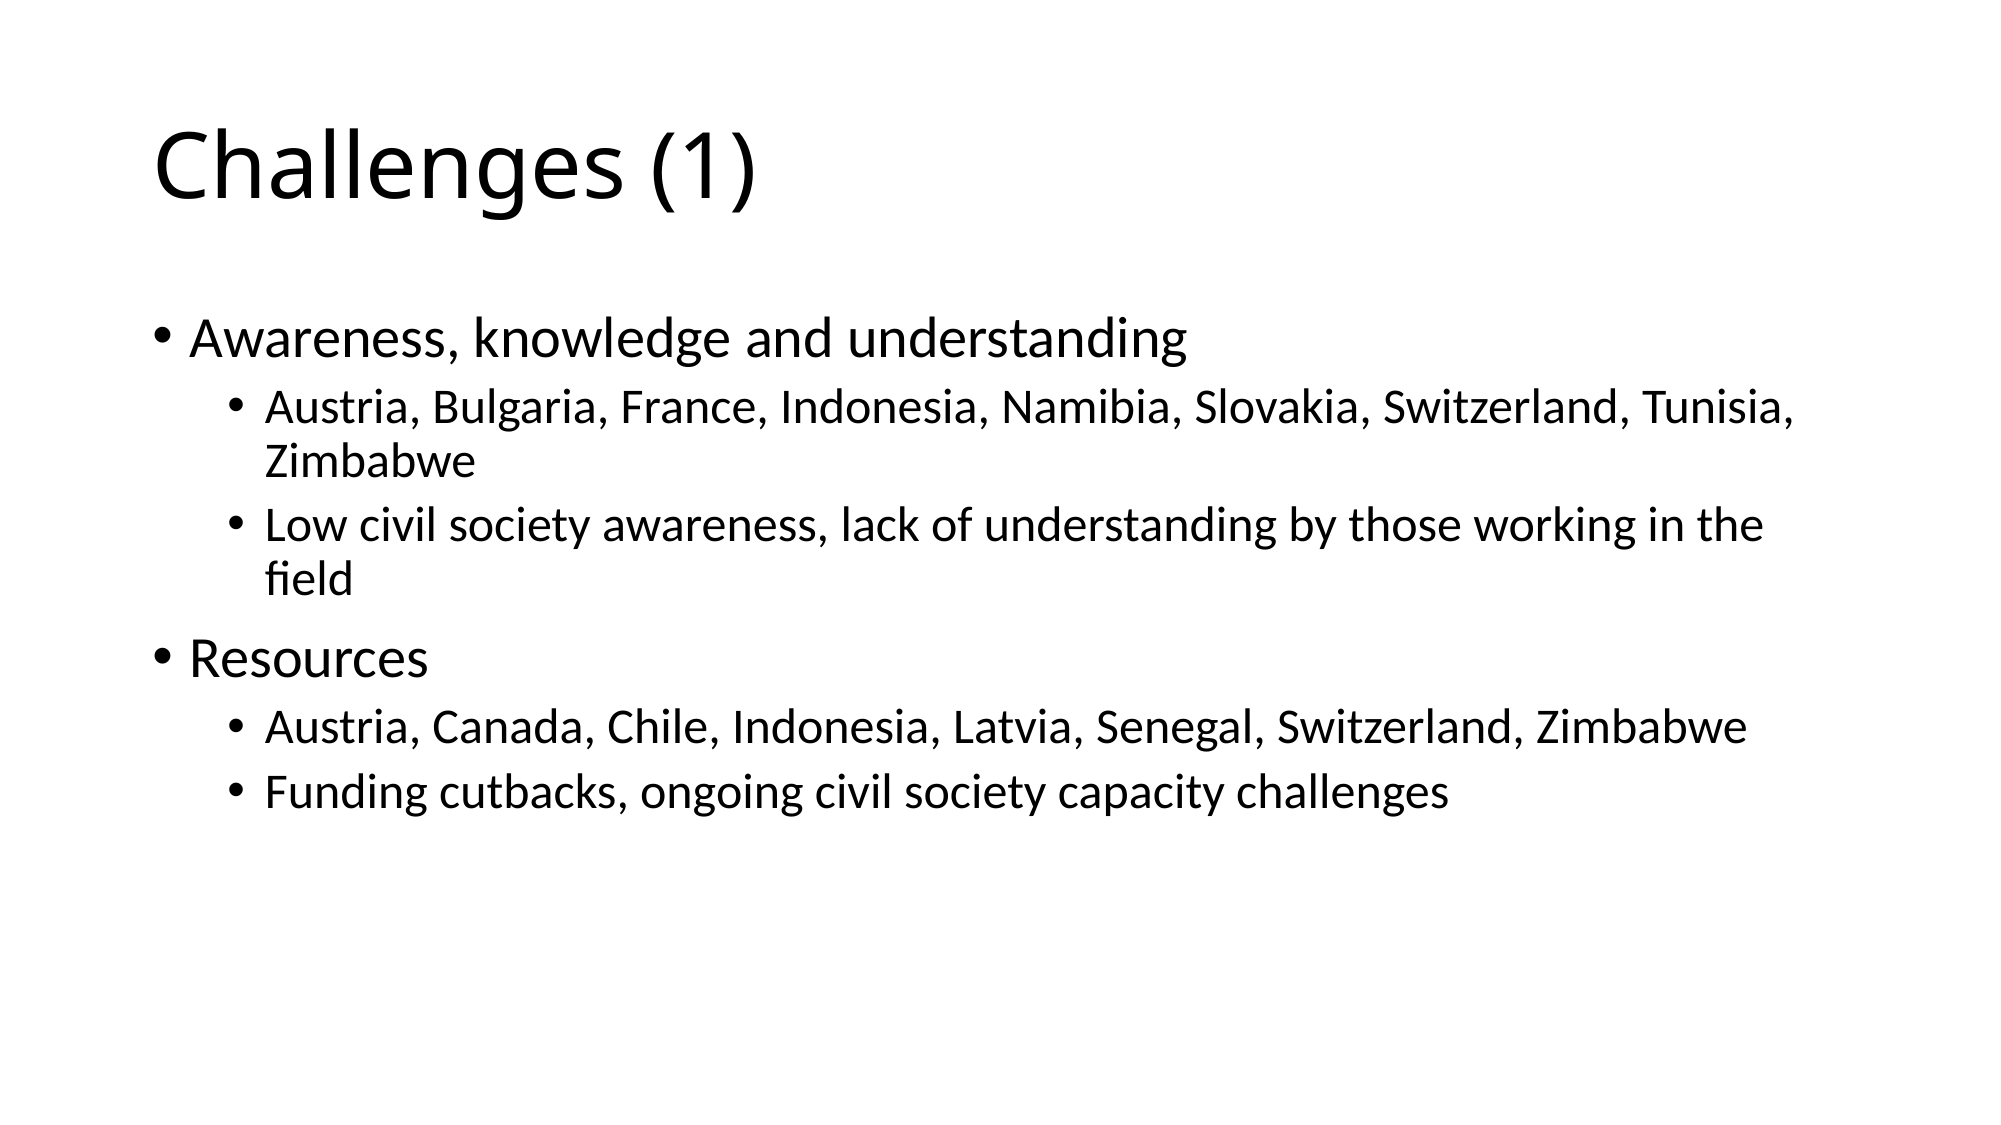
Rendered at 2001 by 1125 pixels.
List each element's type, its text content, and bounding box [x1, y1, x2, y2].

list Awareness, knowledge and understanding Austria, Bulgaria, France, Indonesia, Namibia, Slovakia, Switzerland, Tunisia, Zimbabwe Low civil society awareness, lack of understanding by those working in the field Resources Austria, Canada, Chile, Indonesia, Latvia, Senegal, Switzerland, Zimbabwe Funding cutbacks, ongoing civil society capacity challenges [137, 299, 1863, 1014]
title Challenges (1) [137, 59, 1863, 278]
